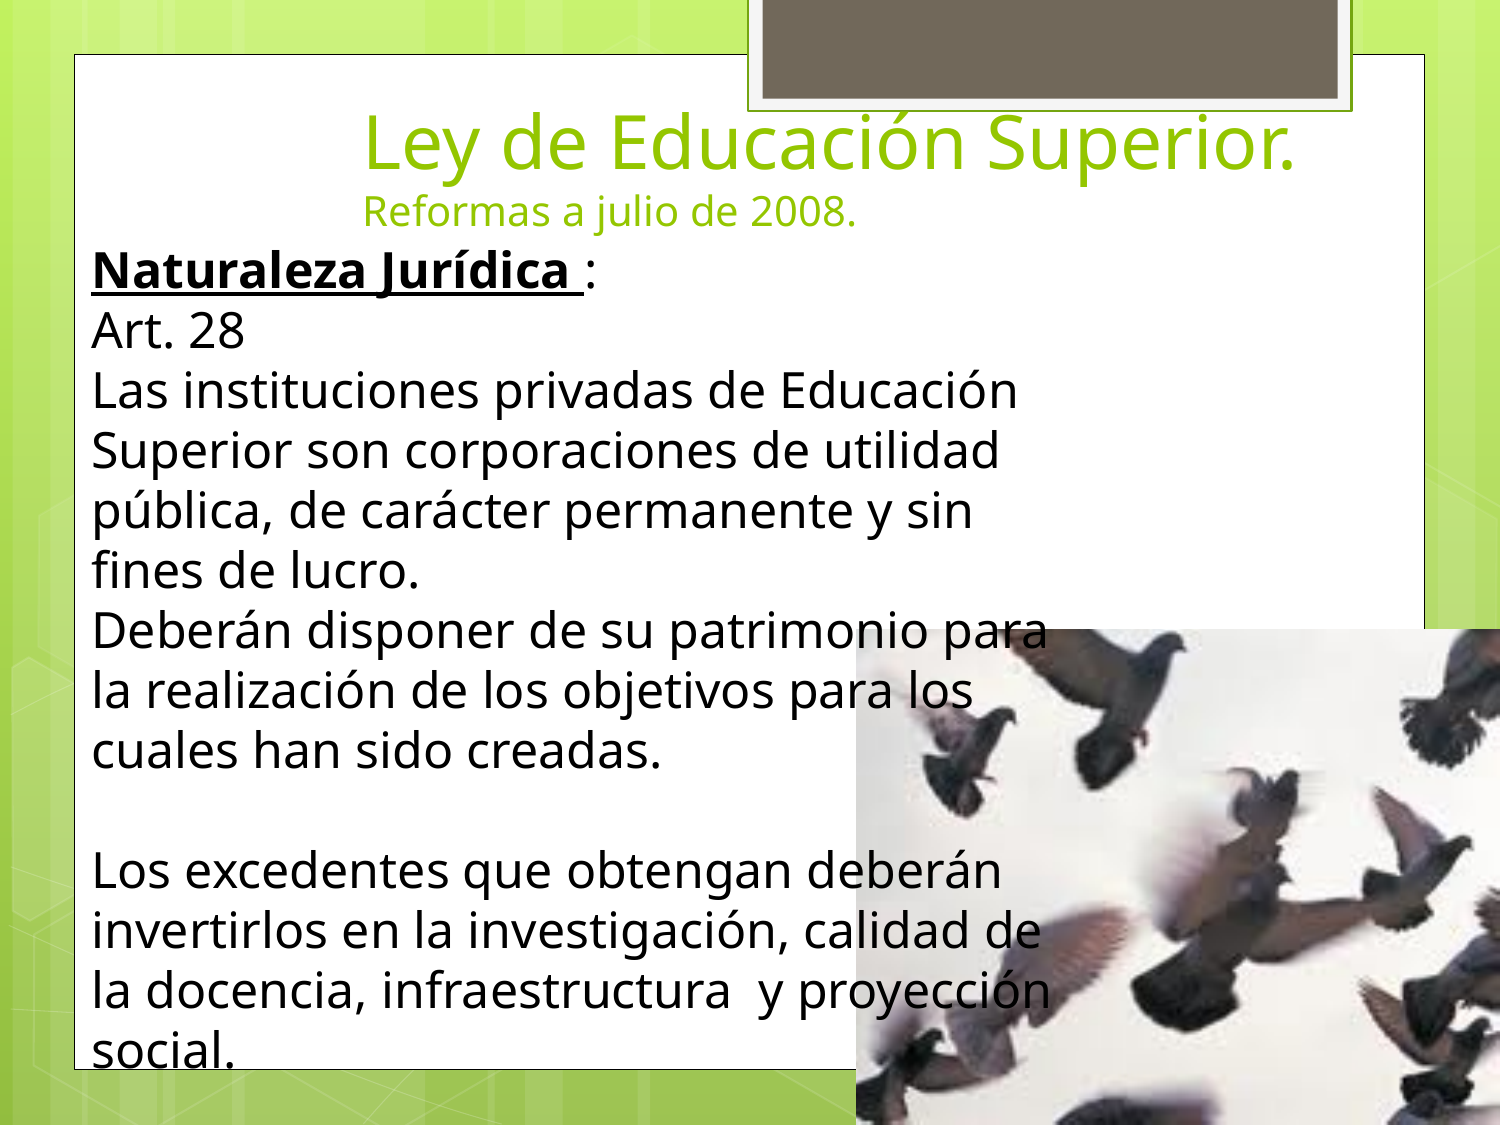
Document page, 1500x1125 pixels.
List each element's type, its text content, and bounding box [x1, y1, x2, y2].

picture [855, 629, 1500, 1125]
text_box Naturaleza Jurídica : Art. 28 Las instituciones privadas de Educación Superior son corporaciones de utilidad pública, de carácter permanente y sin fines de lucro. Deberán disponer de su patrimonio para la realización de los objetivos para los cuales han sido creadas. Los excedentes que obtengan deberán invertirlos en la investigación, calidad de la docencia, infraestructura y proyección social. [76, 230, 1113, 1086]
title Ley de Educación Superior. Reformas a julio de 2008. [347, 54, 1500, 243]
